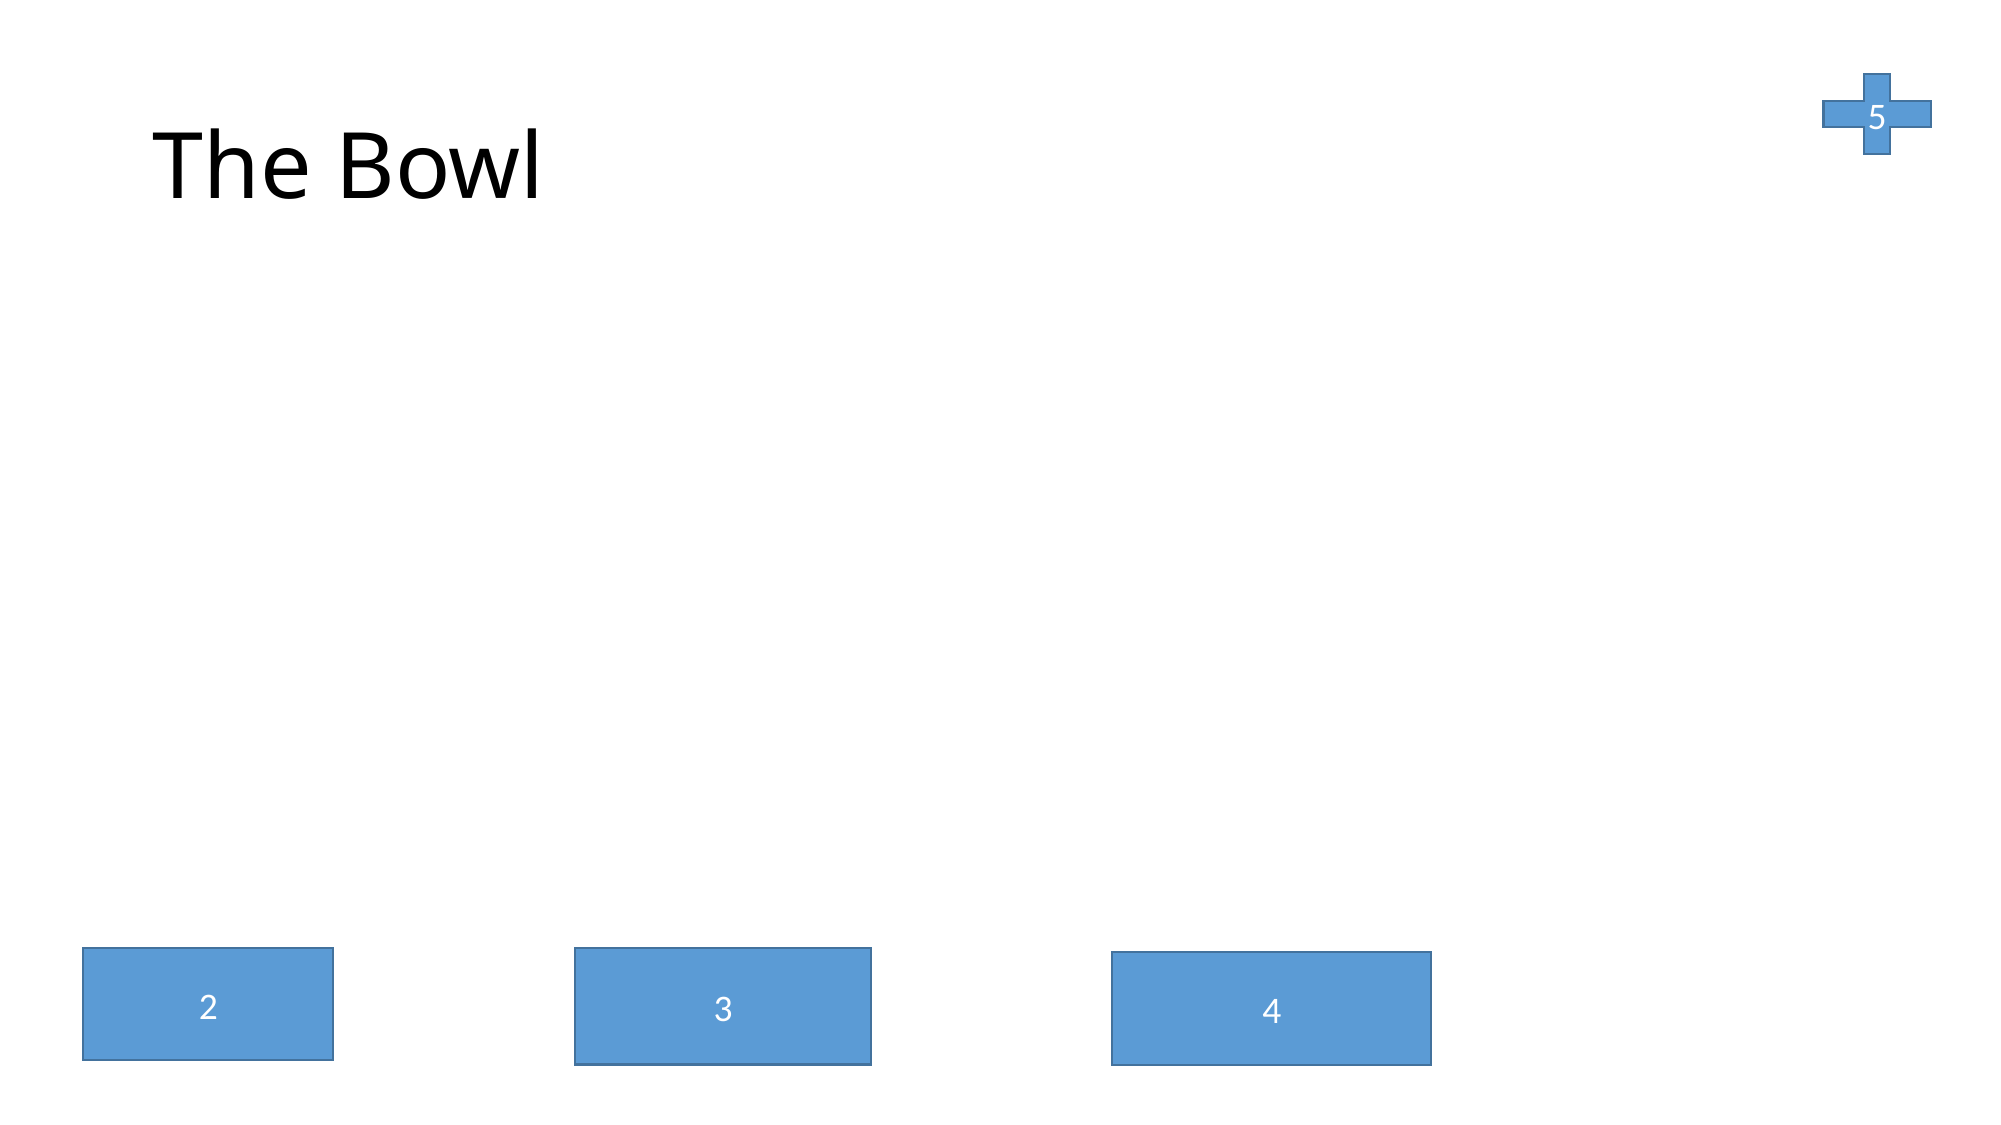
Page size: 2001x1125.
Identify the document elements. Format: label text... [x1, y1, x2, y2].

text_box 2 [82, 947, 334, 1061]
text_box 3 [574, 947, 872, 1066]
text_box 4 [1111, 951, 1432, 1066]
title The Bowl [137, 59, 1863, 278]
text_box 5 [1822, 73, 1932, 155]
